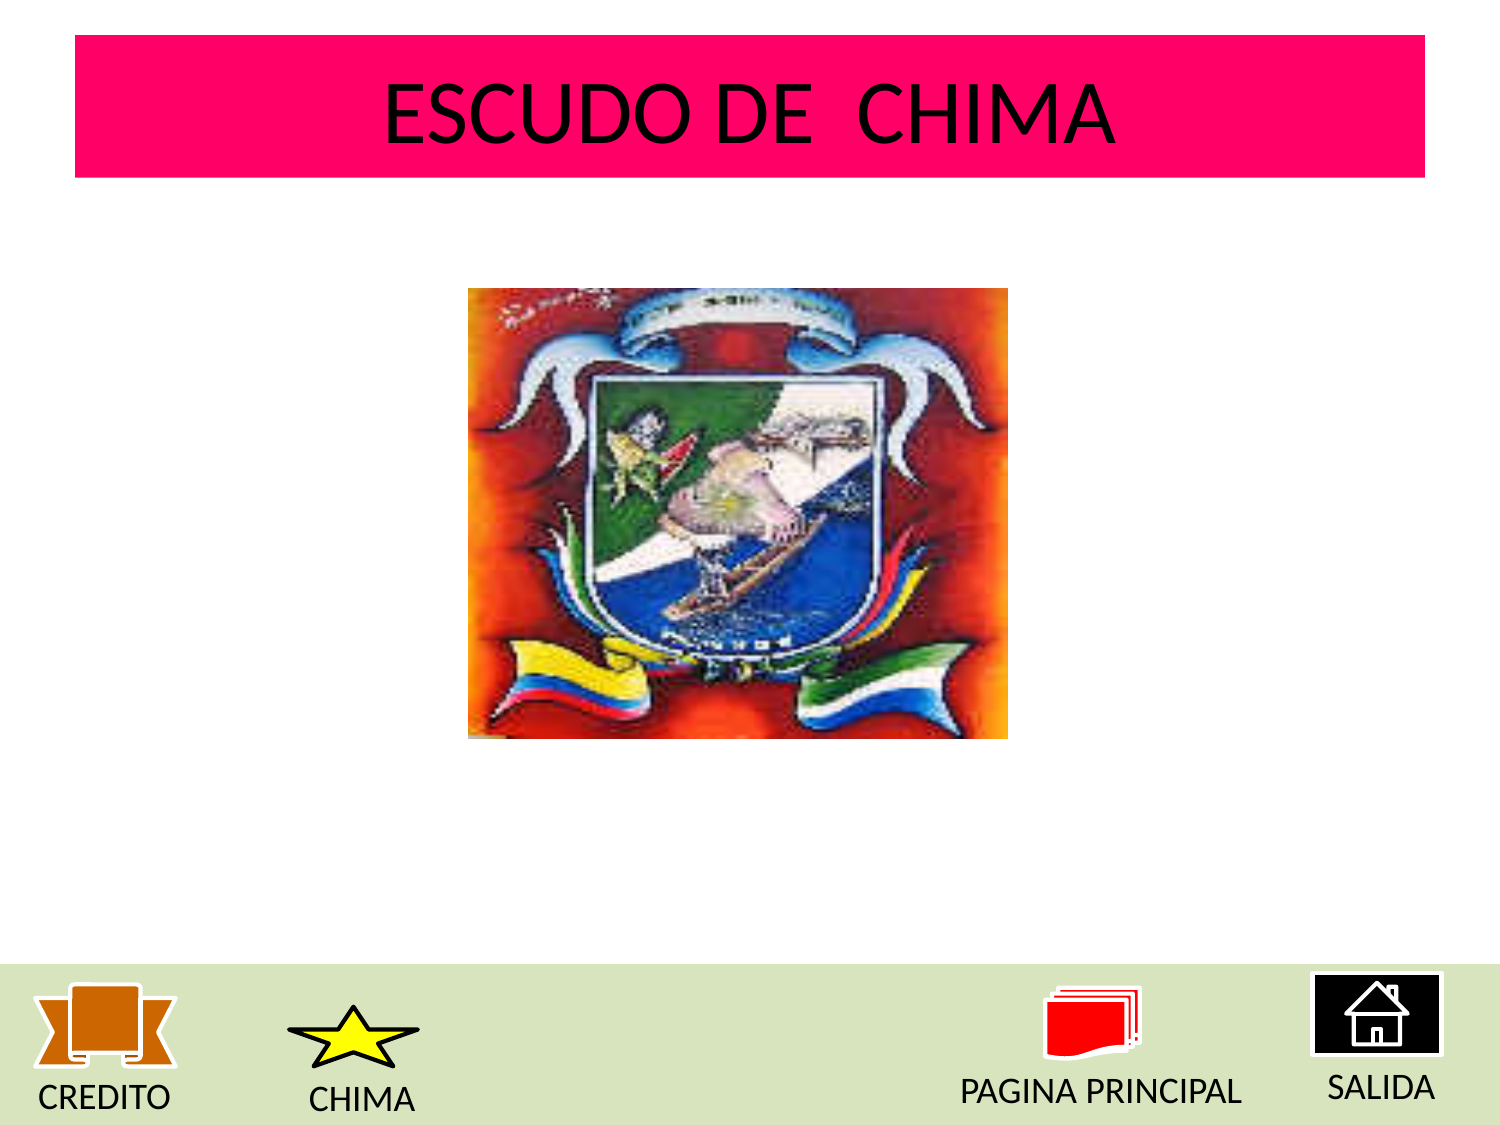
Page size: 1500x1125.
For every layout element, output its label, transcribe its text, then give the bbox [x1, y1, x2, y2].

text_box CHIMA [246, 1066, 479, 1125]
text_box PAGINA PRINCIPAL [945, 1058, 1274, 1119]
text_box [0, 962, 1500, 1125]
text_box [33, 982, 178, 1069]
text_box [1310, 971, 1444, 1057]
title ESCUDO DE CHIMA [75, 35, 1425, 178]
text_box [1083, 1037, 1142, 1059]
text_box [1356, 1016, 1397, 1042]
picture [468, 287, 1008, 739]
text_box CREDITO [23, 1064, 223, 1125]
text_box SALIDA [1312, 1054, 1465, 1115]
text_box [1043, 985, 1142, 1061]
text_box [286, 1004, 420, 1069]
